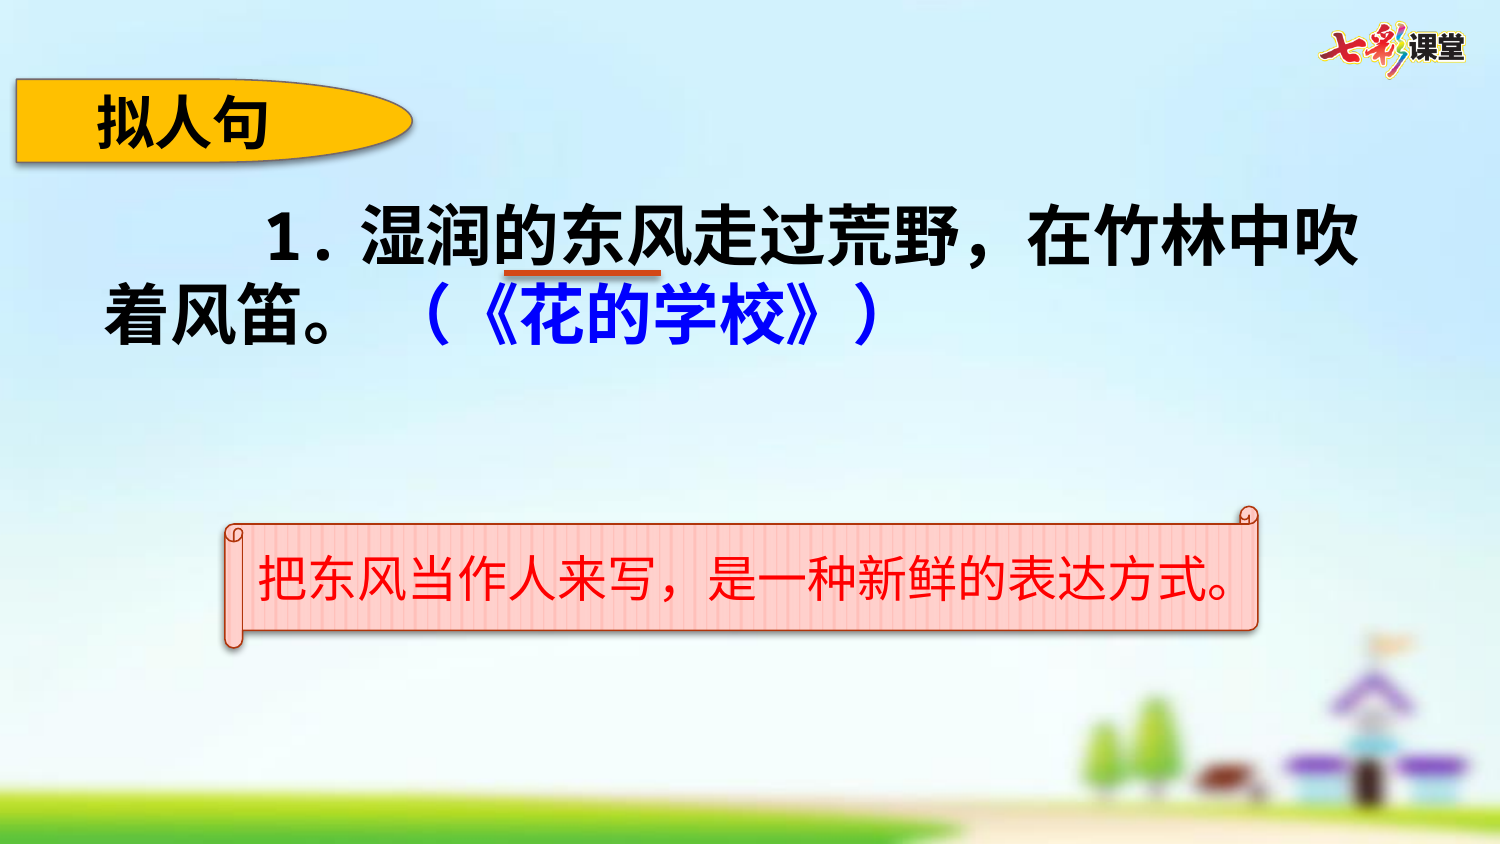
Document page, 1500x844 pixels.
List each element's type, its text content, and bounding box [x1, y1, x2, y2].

text_box 1.湿润的东风走过荒野，在竹林中吹着风笛。 （《花的学校》） [88, 186, 1398, 844]
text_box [0, 79, 413, 164]
text_box 把东风当作人来写，是一种新鲜的表达方式。 [224, 505, 1259, 649]
picture [0, 0, 1500, 844]
